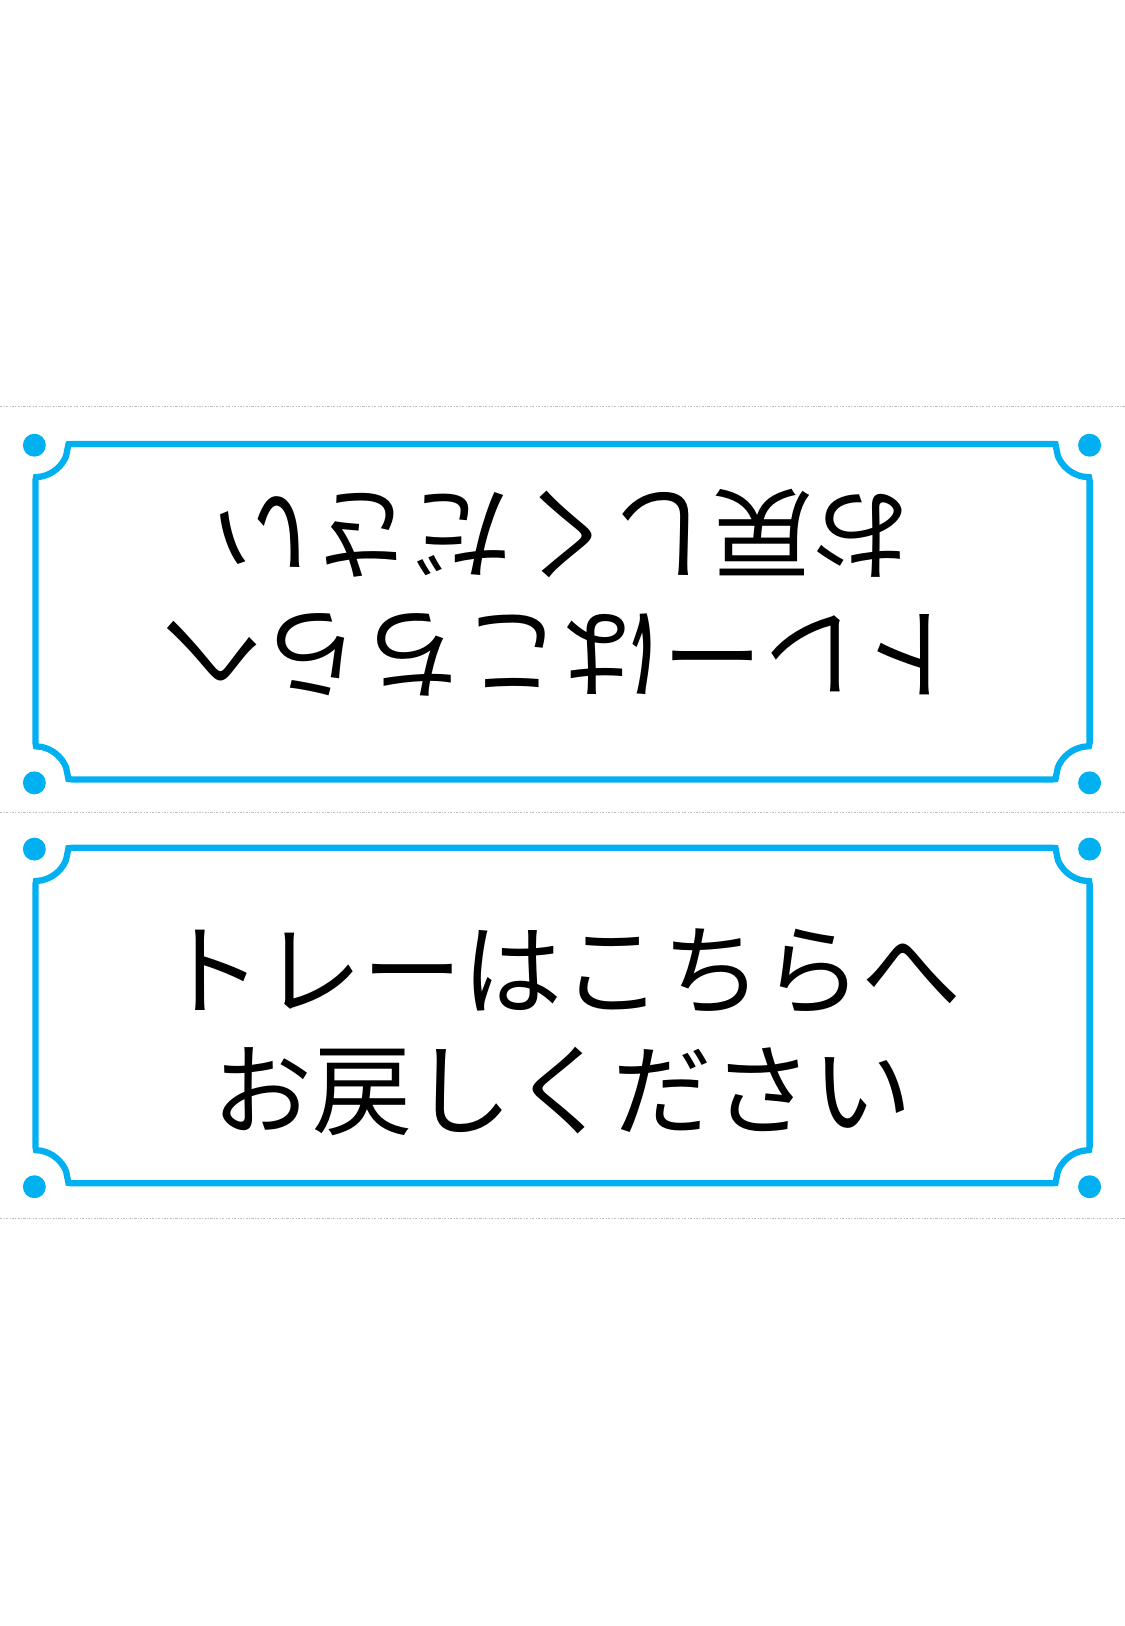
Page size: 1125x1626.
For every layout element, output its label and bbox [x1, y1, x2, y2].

text_box [23, 434, 1100, 794]
text_box [23, 838, 1100, 1198]
